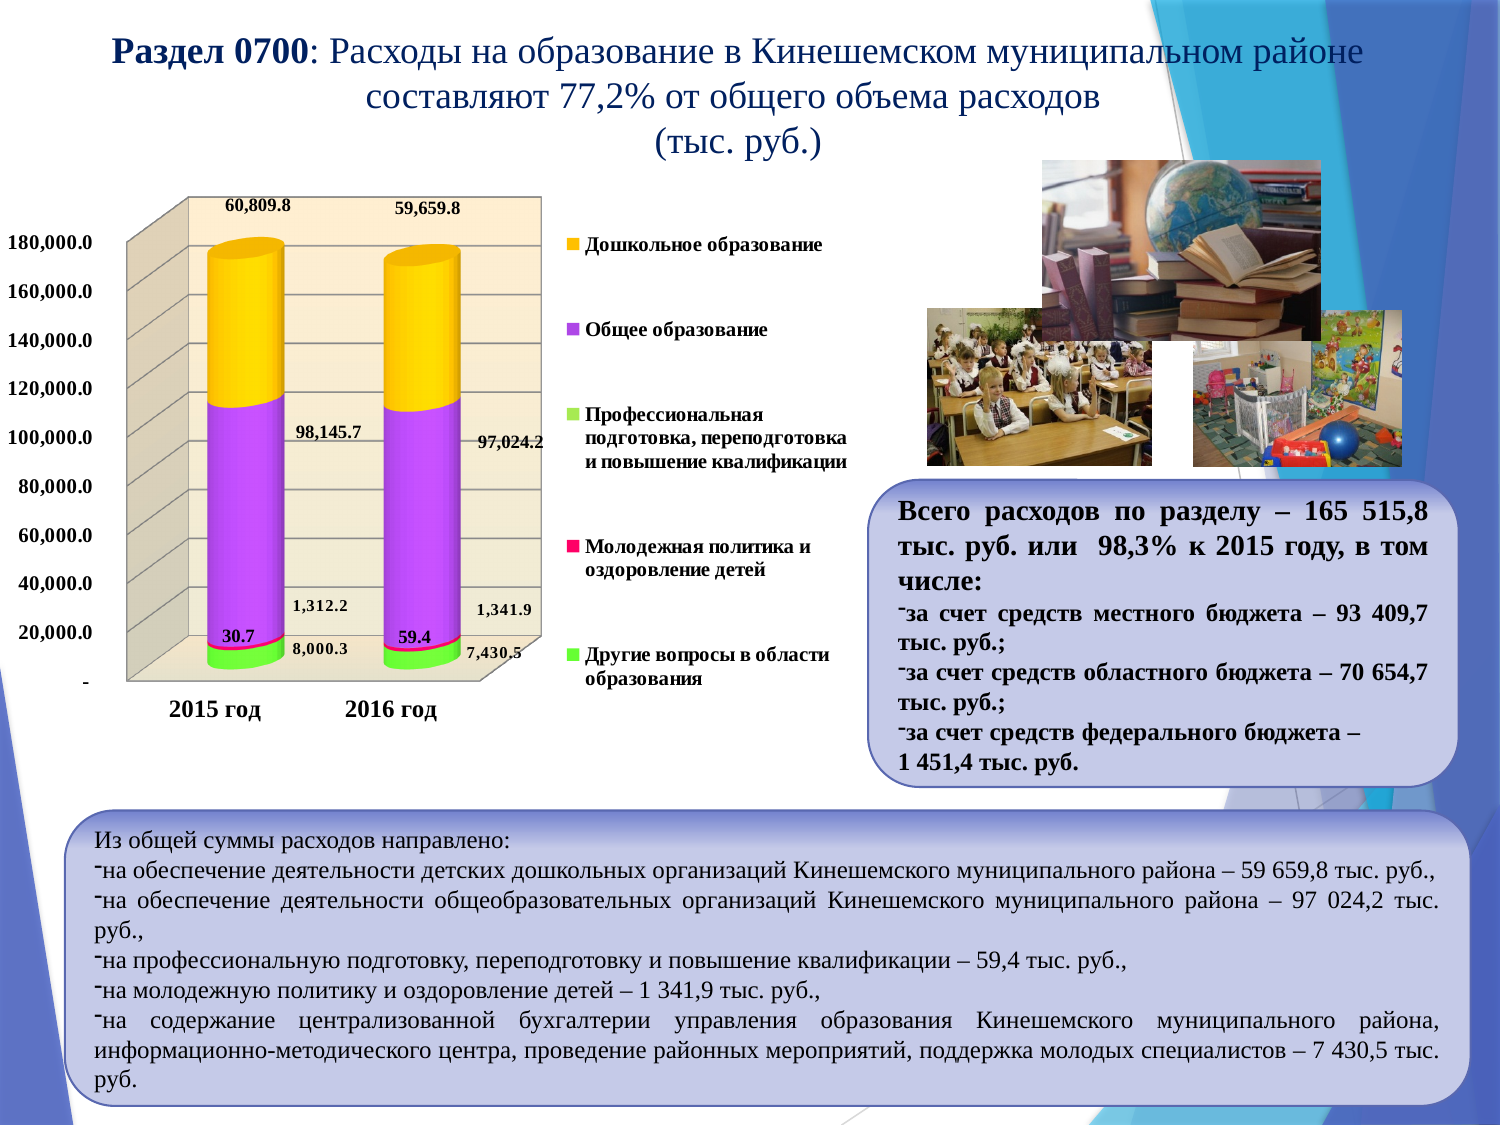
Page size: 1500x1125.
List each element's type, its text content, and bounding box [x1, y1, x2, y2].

text_box Раздел 0700: Расходы на образование в Кинешемском муниципальном районе составляют 77,2% от общего объема расходов (тыс. руб.) [64, 19, 1412, 169]
chart [0, 159, 869, 764]
picture [926, 160, 1402, 467]
text_box Из общей суммы расходов направлено: на обеспечение деятельности детских дошкольных организаций Кинешемского муниципального района – 59 659,8 тыс. руб., на обеспечение деятельности общеобразовательных организаций Кинешемского муниципального района – 97 024,2 тыс. руб., на профессиональную подготовку, переподготовку и повышение квалификации – 59,4 тыс. руб., на молодежную политику и оздоровление детей – 1 341,9 тыс. руб., на содержание централизованной бухгалтерии управления образования Кинешемского муниципального района, информационно-методического центра, проведение районных мероприятий, поддержка молодых специалистов – 7 430,5 тыс. руб. [63, 809, 1472, 1107]
text_box Всего расходов по разделу – 165 515,8 тыс. руб. или 98,3% к 2015 году, в том числе: за счет средств местного бюджета – 93 409,7 тыс. руб.; за счет средств областного бюджета – 70 654,7 тыс. руб.; за счет средств федерального бюджета – 1 451,4 тыс. руб. [873, 478, 1460, 789]
